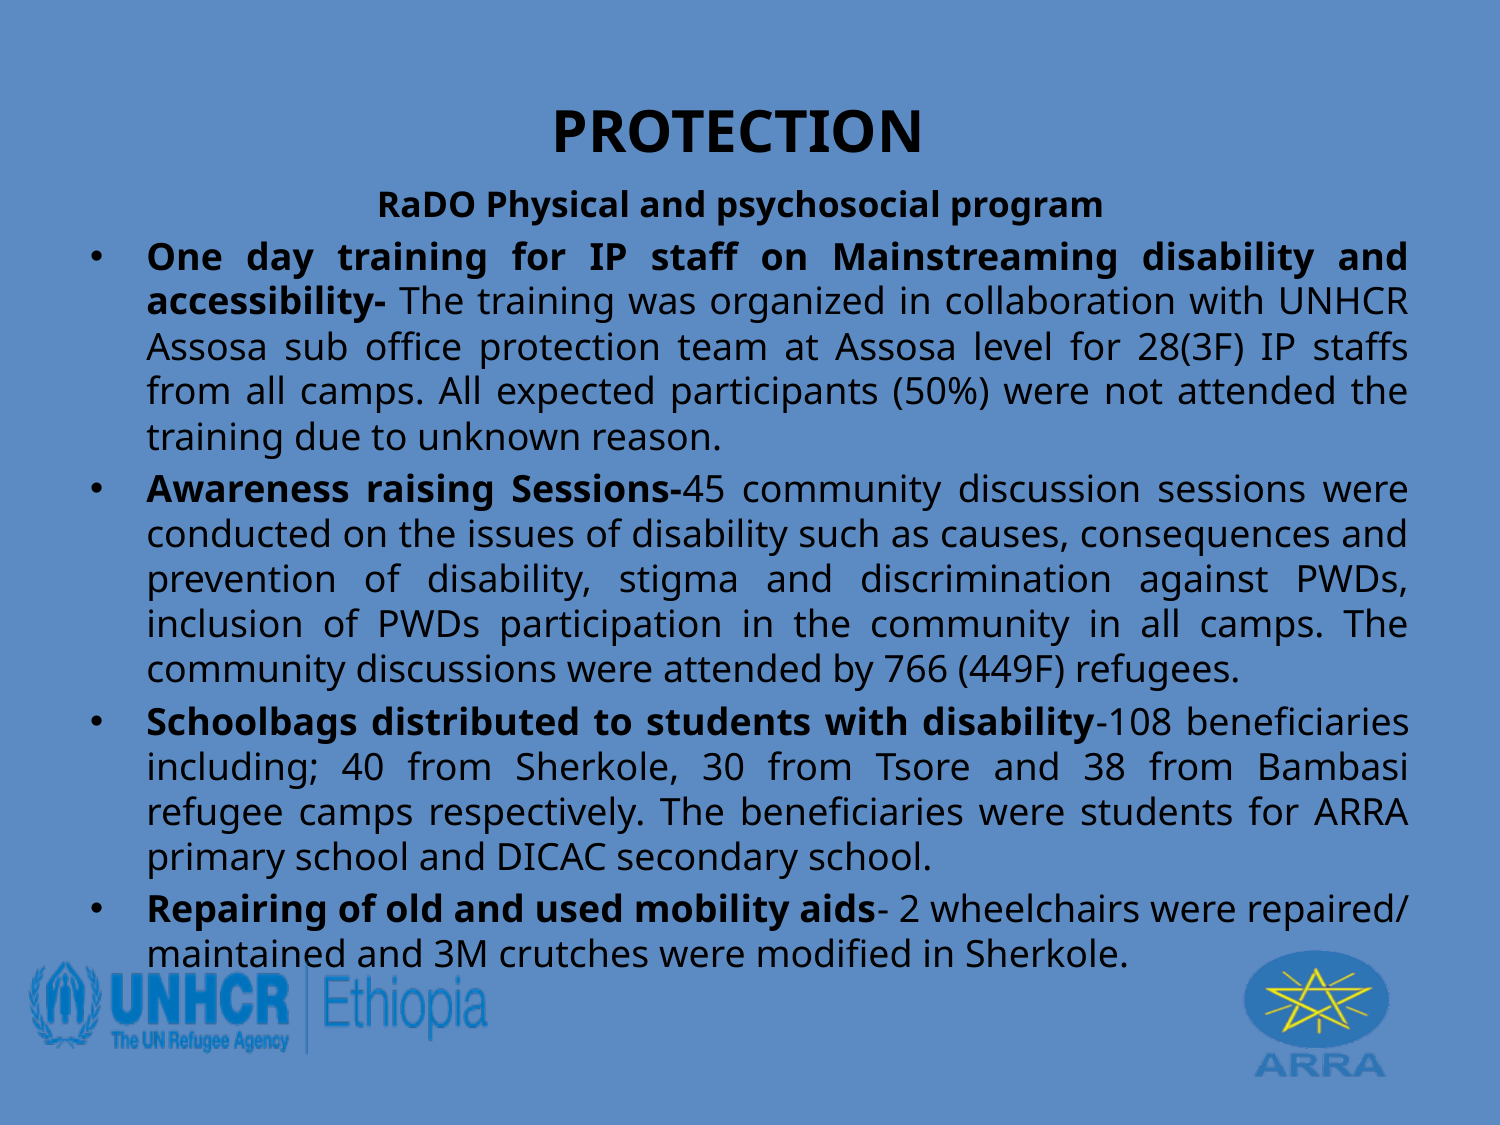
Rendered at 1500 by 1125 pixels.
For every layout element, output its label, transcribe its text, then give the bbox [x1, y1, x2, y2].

picture [0, 912, 488, 1104]
title PROTECTION [75, 45, 1425, 174]
list RaDO Physical and psychosocial program One day training for IP staff on Mainstreaming disability and accessibility- The training was organized in collaboration with UNHCR Assosa sub office protection team at Assosa level for 28(3F) IP staffs from all camps. All expected participants (50%) were not attended the training due to unknown reason. Awareness raising Sessions-45 community discussion sessions were conducted on the issues of disability such as causes, consequences and prevention of disability, stigma and discrimination against PWDs, inclusion of PWDs participation in the community in all camps. The community discussions were attended by 766 (449F) refugees. Schoolbags distributed to students with disability-108 beneficiaries including; 40 from Sherkole, 30 from Tsore and 38 from Bambasi refugee camps respectively. The beneficiaries were students for ARRA primary school and DICAC secondary school. Repairing of old and used mobility aids- 2 wheelchairs were repaired/ maintained and 3M crutches were modified in Sherkole. [75, 174, 1425, 1005]
picture [1224, 949, 1413, 1104]
